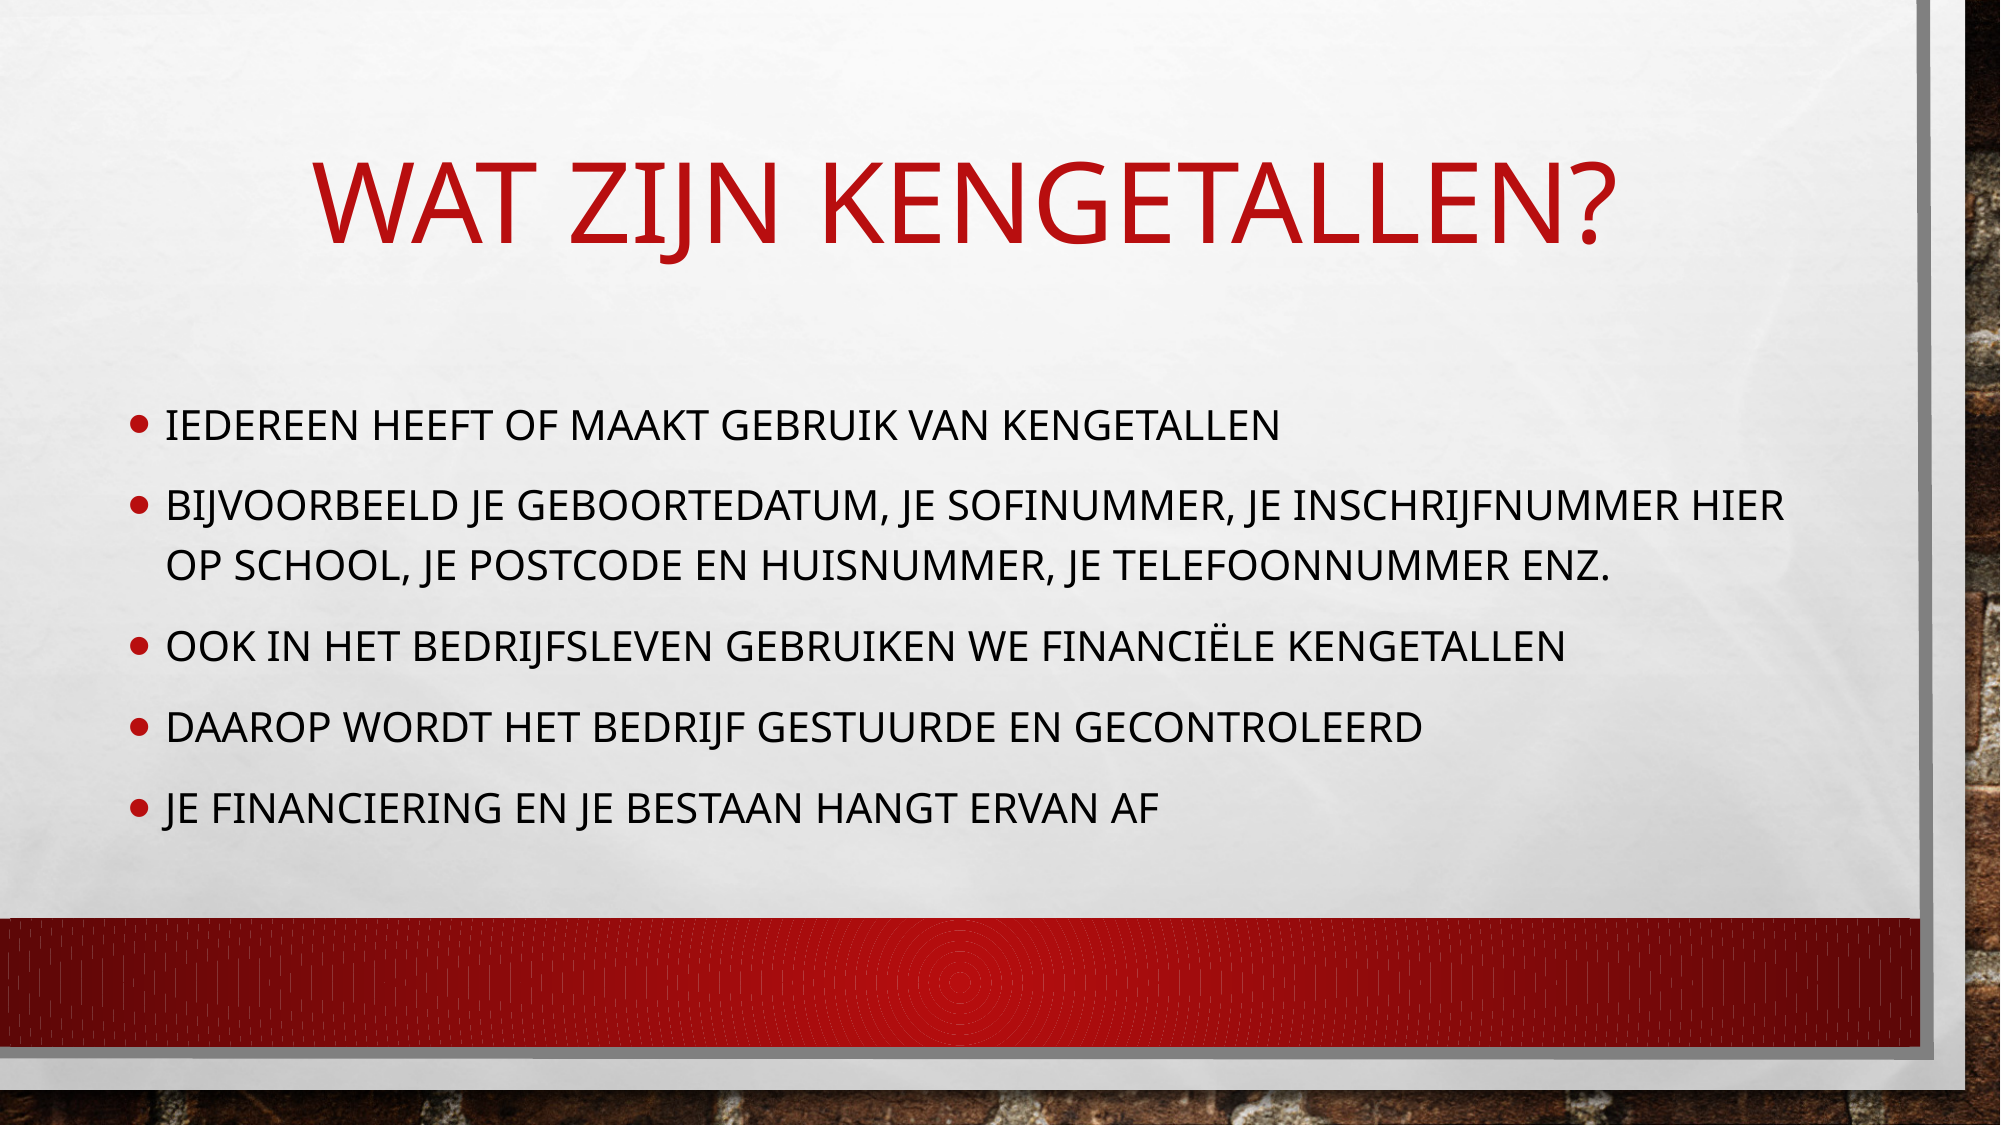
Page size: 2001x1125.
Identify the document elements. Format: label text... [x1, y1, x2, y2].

list Iedereen heeft of maakt gebruik van kengetallen Bijvoorbeeld je geboortedatum, je sofinummer, je inschrijfnummer hier op school, je postcode en huisnummer, je telefoonnummer enz. Ook in het bedrijfsleven gebruiken we financiële kengetallen Daarop wordt het bedrijf gestuurde en gecontroleerd Je financiering en je bestaan hangt ervan af [112, 338, 1818, 882]
title Wat zijn kengetallen? [112, 112, 1818, 302]
picture [0, 0, 2000, 1125]
